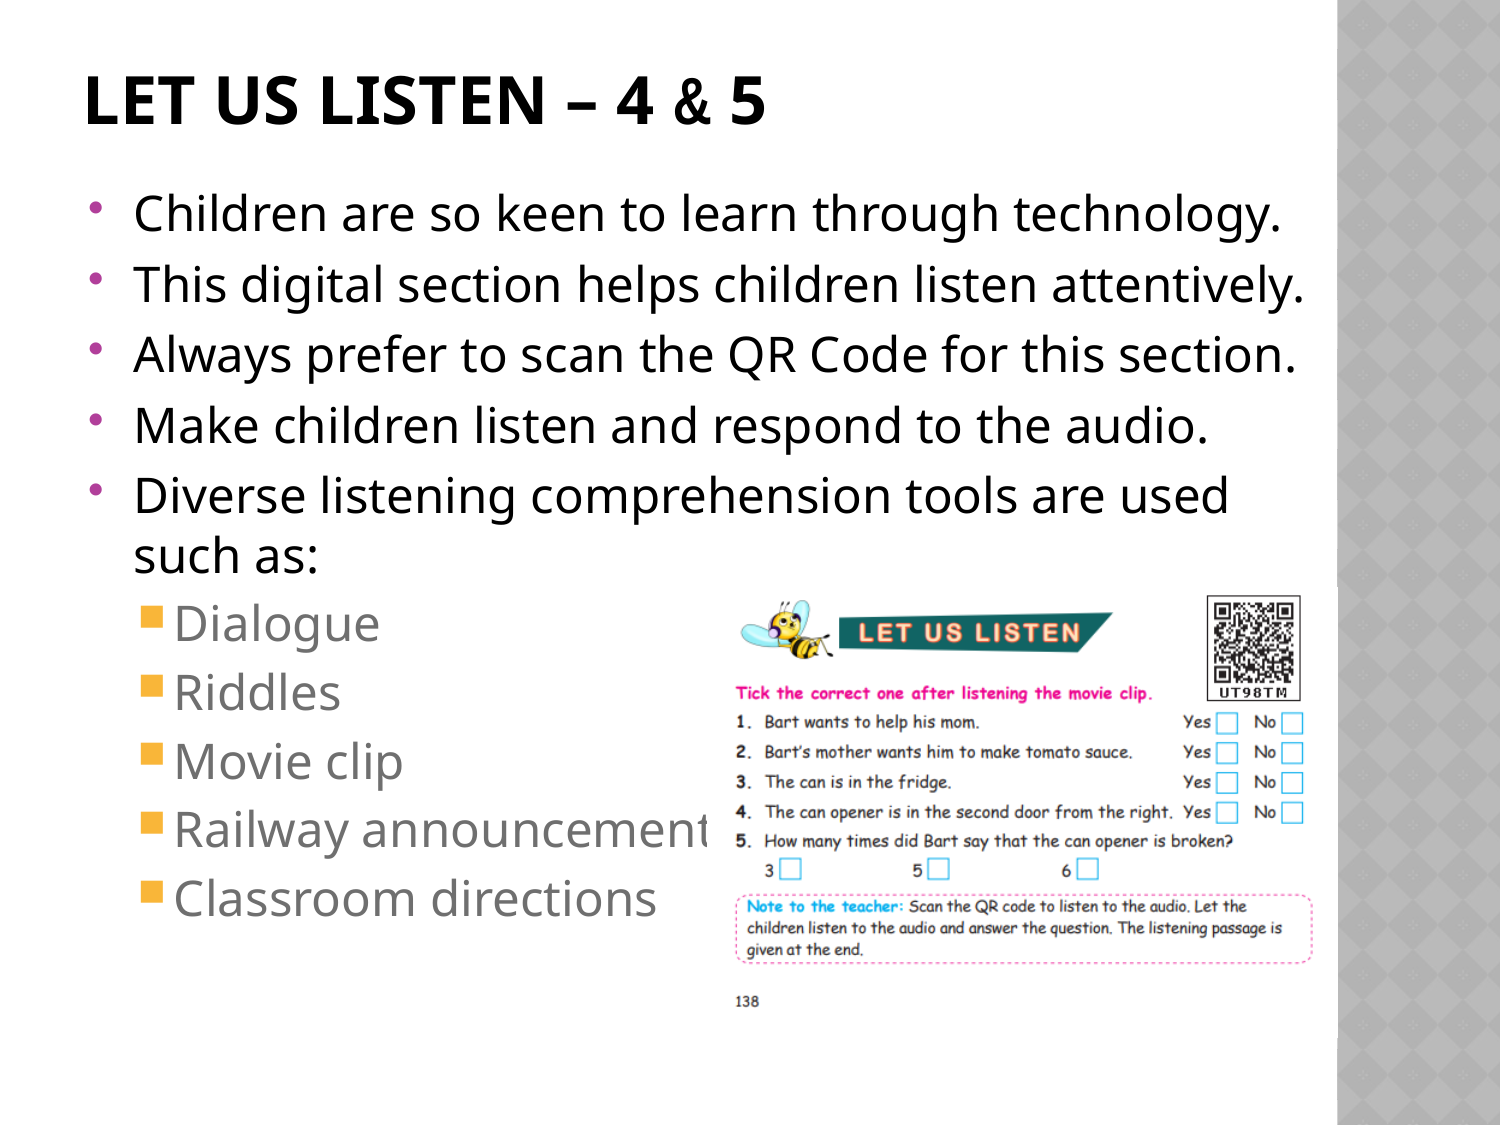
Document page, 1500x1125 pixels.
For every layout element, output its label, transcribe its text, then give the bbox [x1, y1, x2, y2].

list Children are so keen to learn through technology. This digital section helps children listen attentively. Always prefer to scan the QR Code for this section. Make children listen and respond to the audio. Diverse listening comprehension tools are used such as: Dialogue Riddles Movie clip Railway announcement Classroom directions [75, 174, 1325, 1100]
picture [706, 586, 1338, 1038]
title Let us listen – 4 & 5 [75, 37, 1043, 138]
